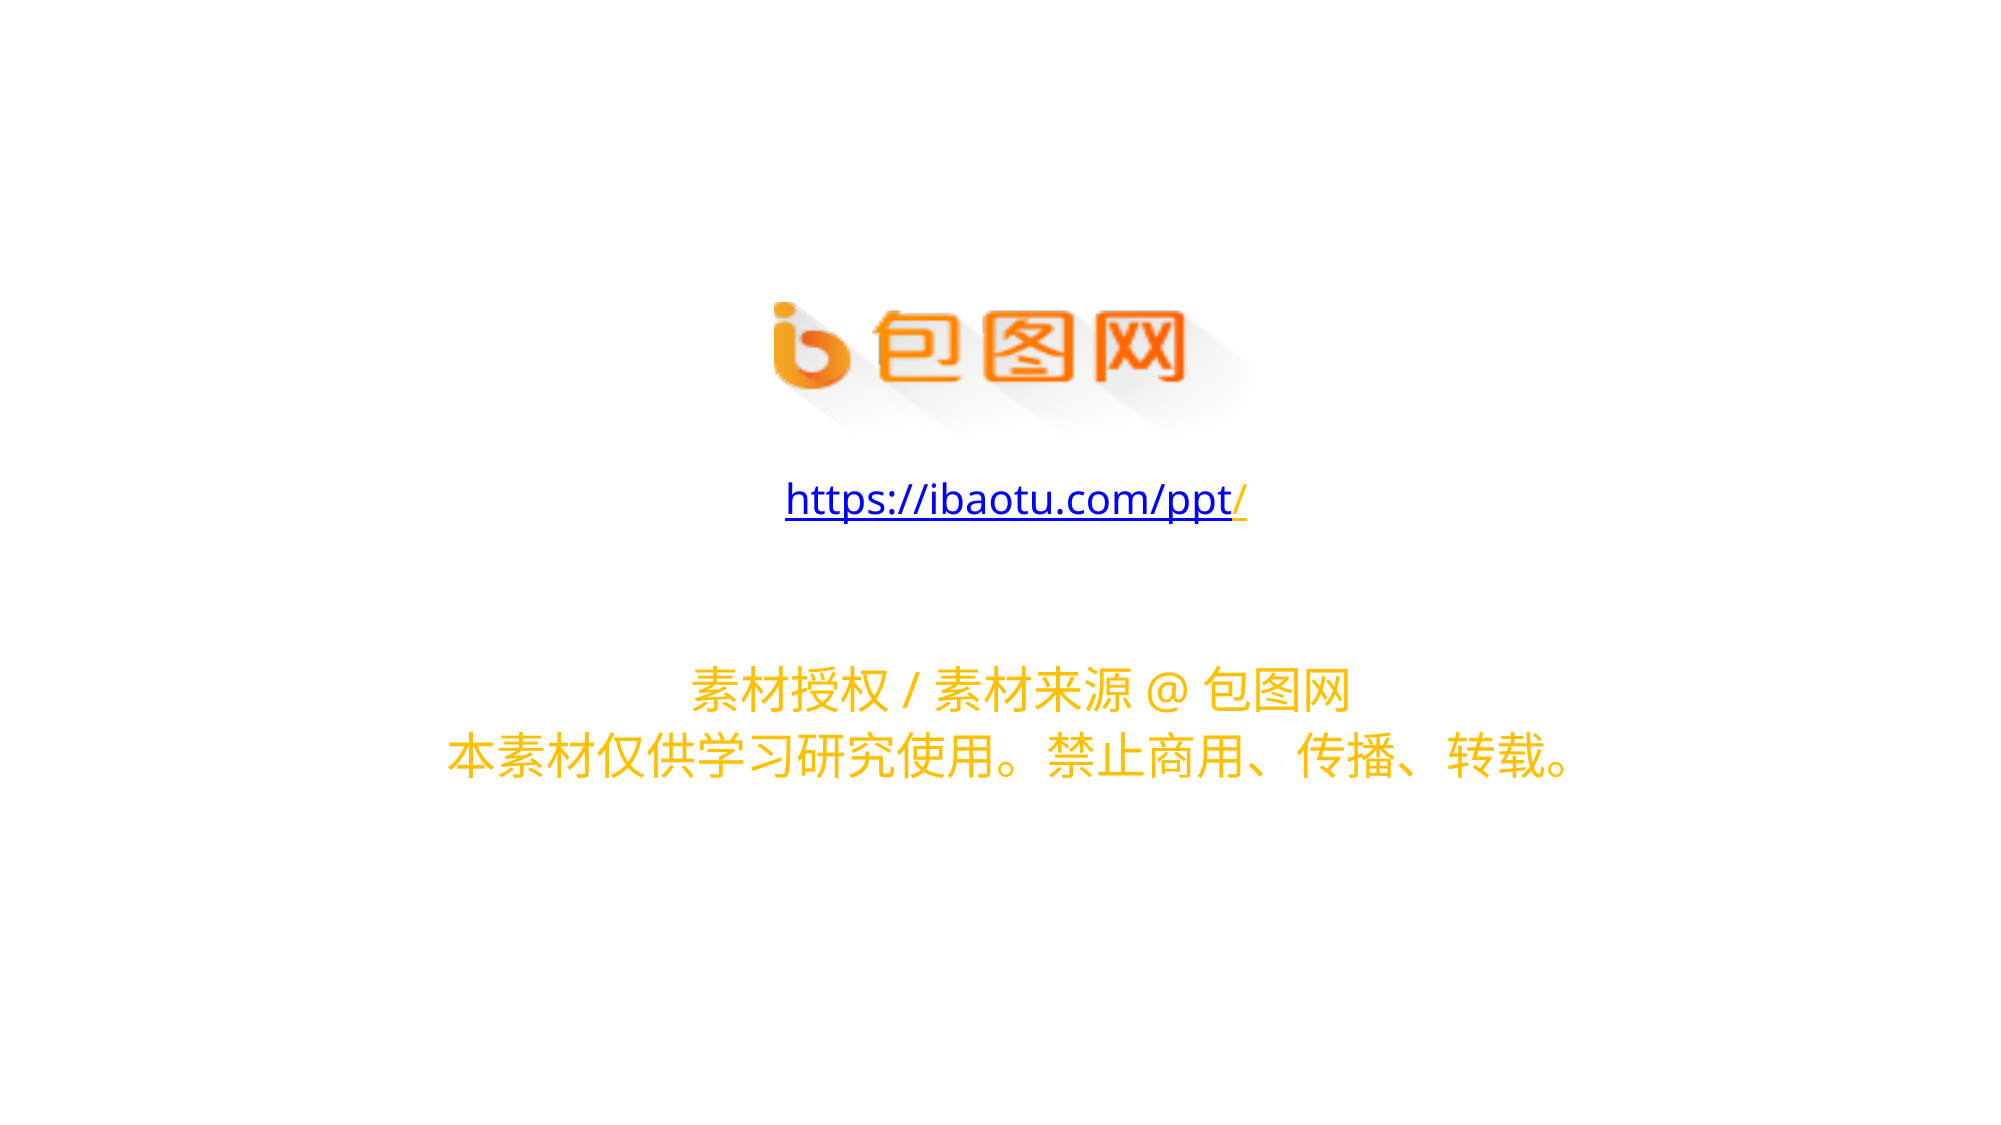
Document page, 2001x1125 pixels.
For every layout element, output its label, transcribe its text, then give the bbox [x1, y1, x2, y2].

picture [774, 302, 1269, 446]
text_box 素材授权/素材来源@包图网 本素材仅供学习研究使用。禁止商用、传播、转载。 [375, 645, 1668, 792]
text_box https://ibaotu.com/ppt/ [713, 459, 1330, 538]
